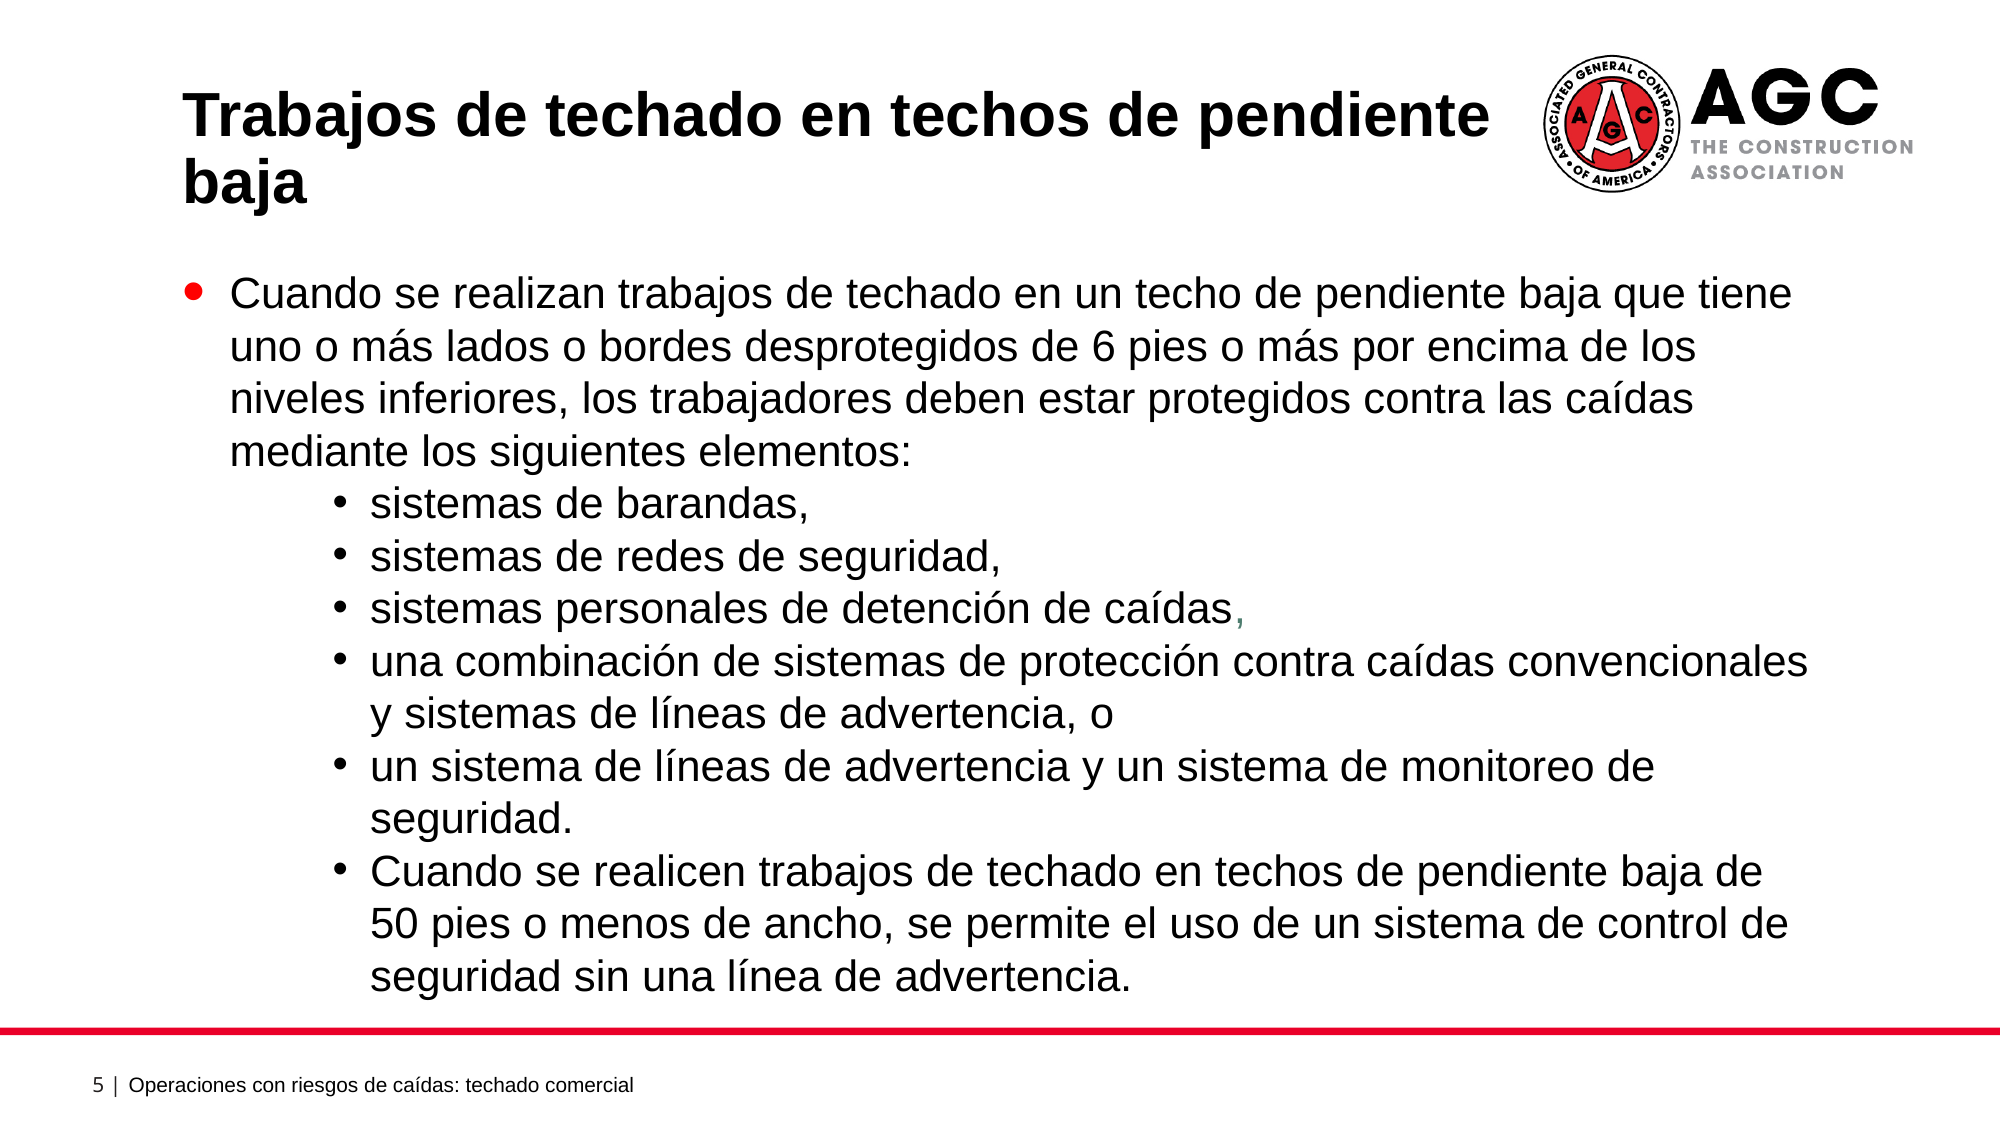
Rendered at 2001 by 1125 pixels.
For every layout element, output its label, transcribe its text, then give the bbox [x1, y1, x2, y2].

picture [1538, 48, 1917, 199]
list Cuando se realizan trabajos de techado en un techo de pendiente baja que tiene uno o más lados o bordes desprotegidos de 6 pies o más por encima de los niveles inferiores, los trabajadores deben estar protegidos contra las caídas mediante los siguientes elementos: sistemas de barandas, sistemas de redes de seguridad, sistemas personales de detención de caídas, una combinación de sistemas de protección contra caídas convencionales y sistemas de líneas de advertencia, o un sistema de líneas de advertencia y un sistema de monitoreo de seguridad. Cuando se realicen trabajos de techado en techos de pendiente baja de 50 pies o menos de ancho, se permite el uso de un sistema de control de seguridad sin una línea de advertencia. [168, 257, 1835, 999]
title Trabajos de techado en techos de pendiente baja [168, 75, 1539, 226]
text_box Operaciones con riesgos de caídas: techado comercial [113, 1064, 1072, 1125]
